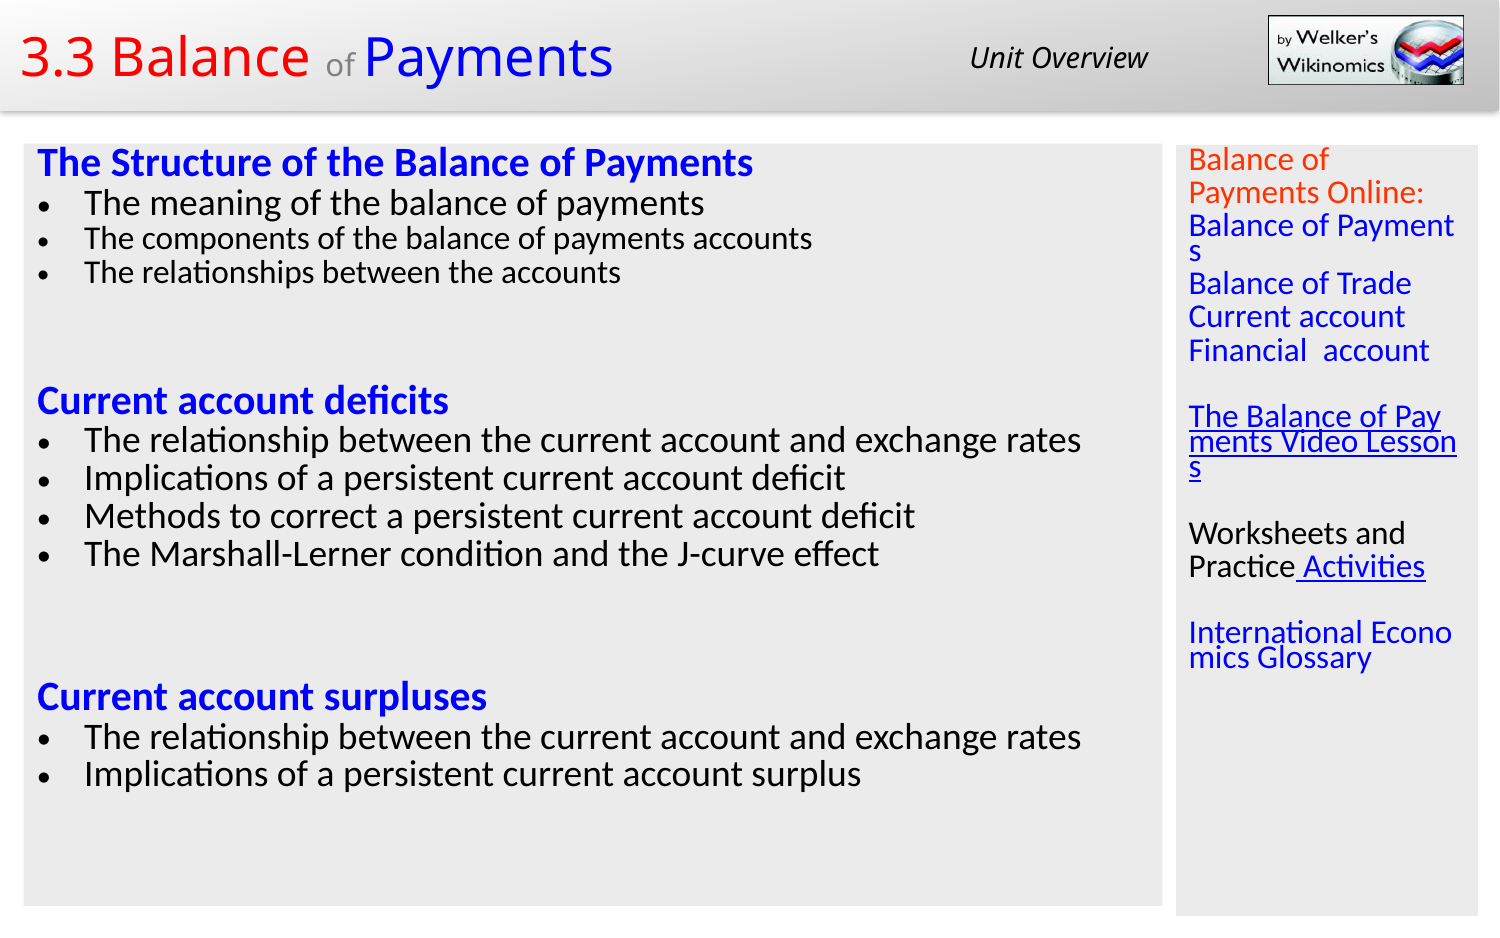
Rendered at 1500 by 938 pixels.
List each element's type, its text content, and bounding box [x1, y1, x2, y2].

table_cell Current account deficits The relationship between the current account and exchange rates Implications of a persistent current account deficit Methods to correct a persistent current account deficit The Marshall-Lerner condition and the J-curve effect [24, 381, 1162, 677]
table_header Balance of Payments Online: Balance of Payments Balance of Trade Current account Financial account The Balance of Payments Video Lessons Worksheets and Practice Activities International Economics Glossary [1176, 145, 1478, 916]
table_header The Structure of the Balance of Payments The meaning of the balance of payments The components of the balance of payments accounts The relationships between the accounts [24, 144, 1162, 381]
table_cell Current account surpluses The relationship between the current account and exchange rates Implications of a persistent current account surplus [24, 677, 1162, 906]
picture [1268, 15, 1464, 85]
text_box Unit Overview [862, 33, 1256, 81]
